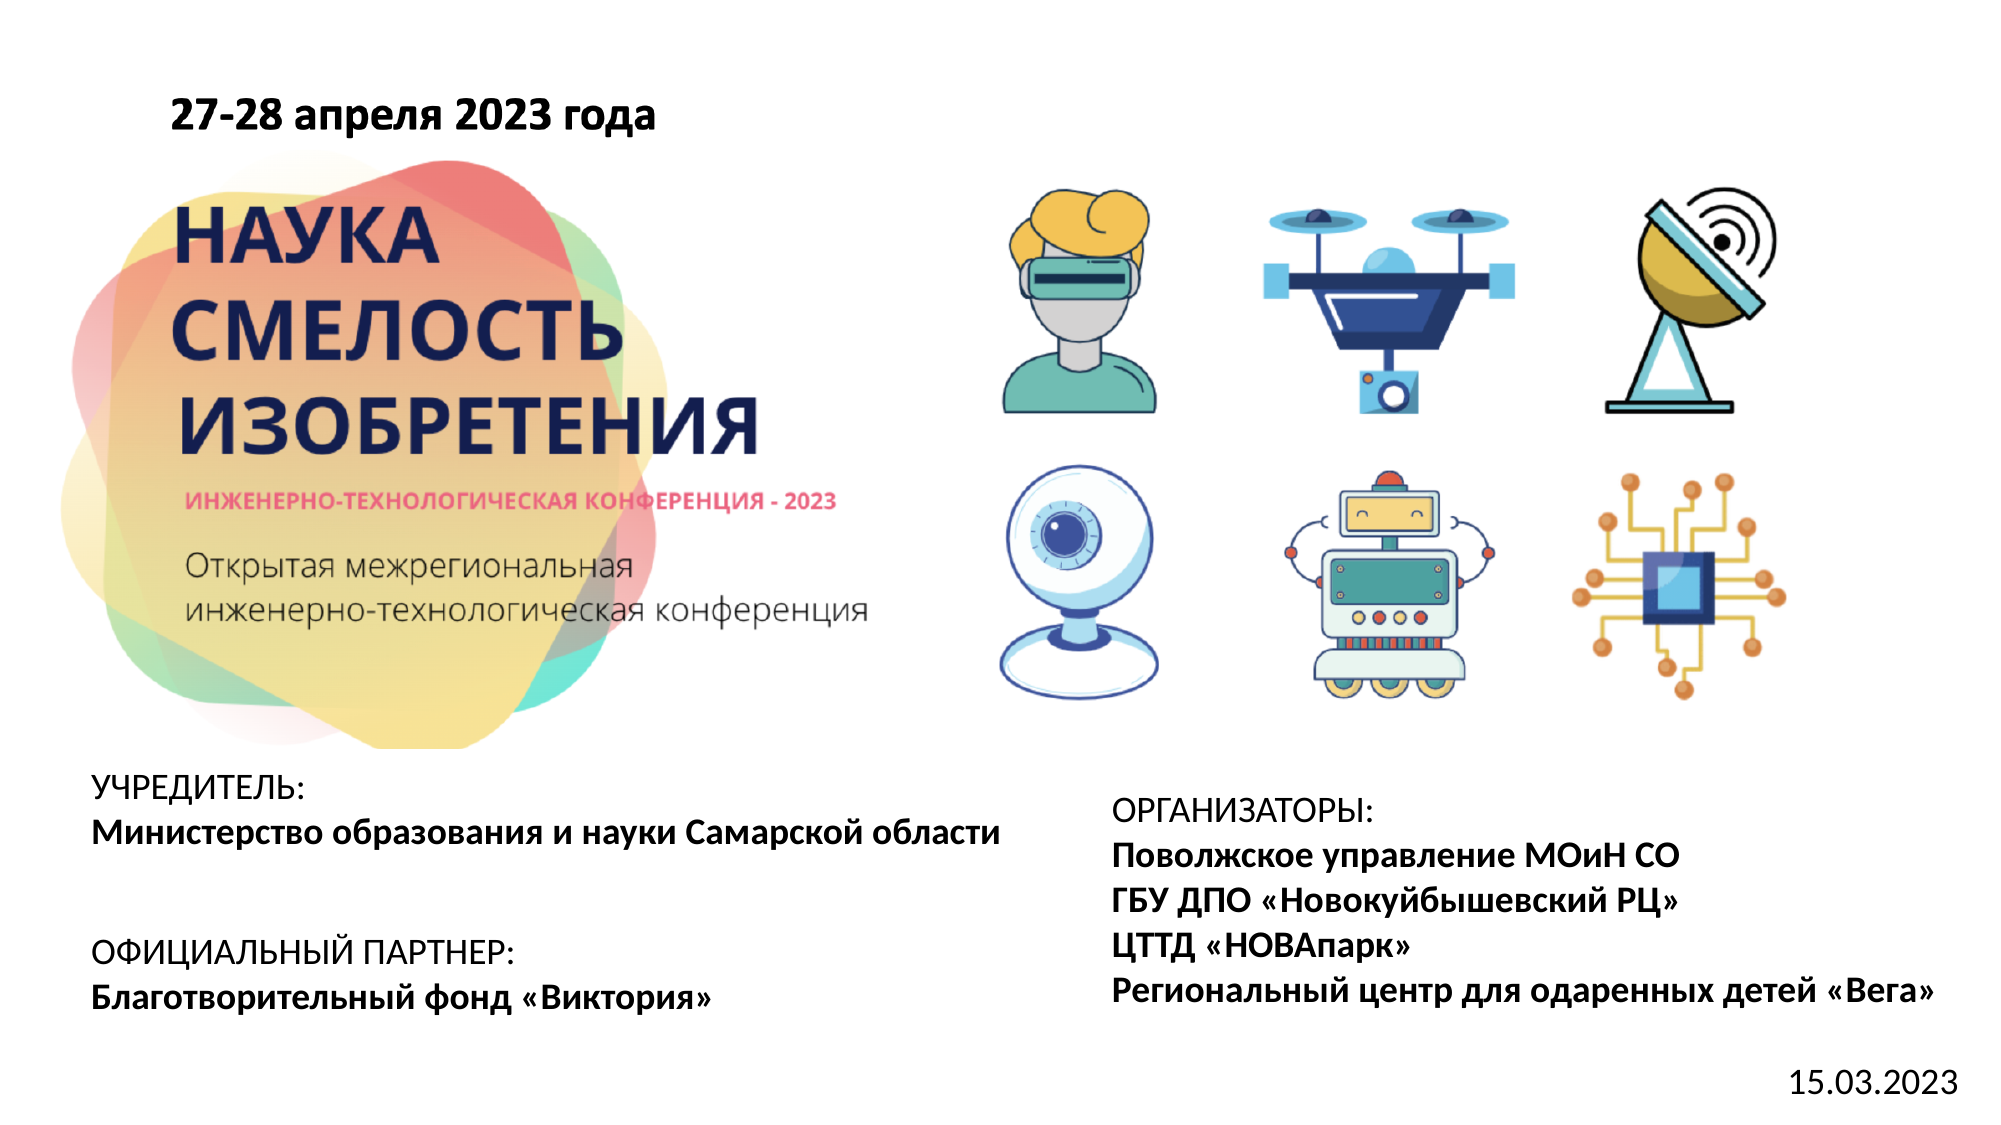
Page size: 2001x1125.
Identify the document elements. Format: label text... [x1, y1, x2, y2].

picture [40, 52, 1873, 749]
text_box ОФИЦИАЛЬНЫЙ ПАРТНЕР: Благотворительный фонд «Виктория» [76, 919, 1051, 1025]
text_box 15.03.2023 [1266, 1049, 1974, 1110]
text_box ОРГАНИЗАТОРЫ: Поволжское управление МОиН СО ГБУ ДПО «Новокуйбышевский РЦ» ЦТТД «НОВАпарк» Региональный центр для одаренных детей «Вега» [1097, 777, 2000, 1018]
text_box УЧРЕДИТЕЛЬ: Министерство образования и науки Самарской области [76, 754, 1051, 860]
